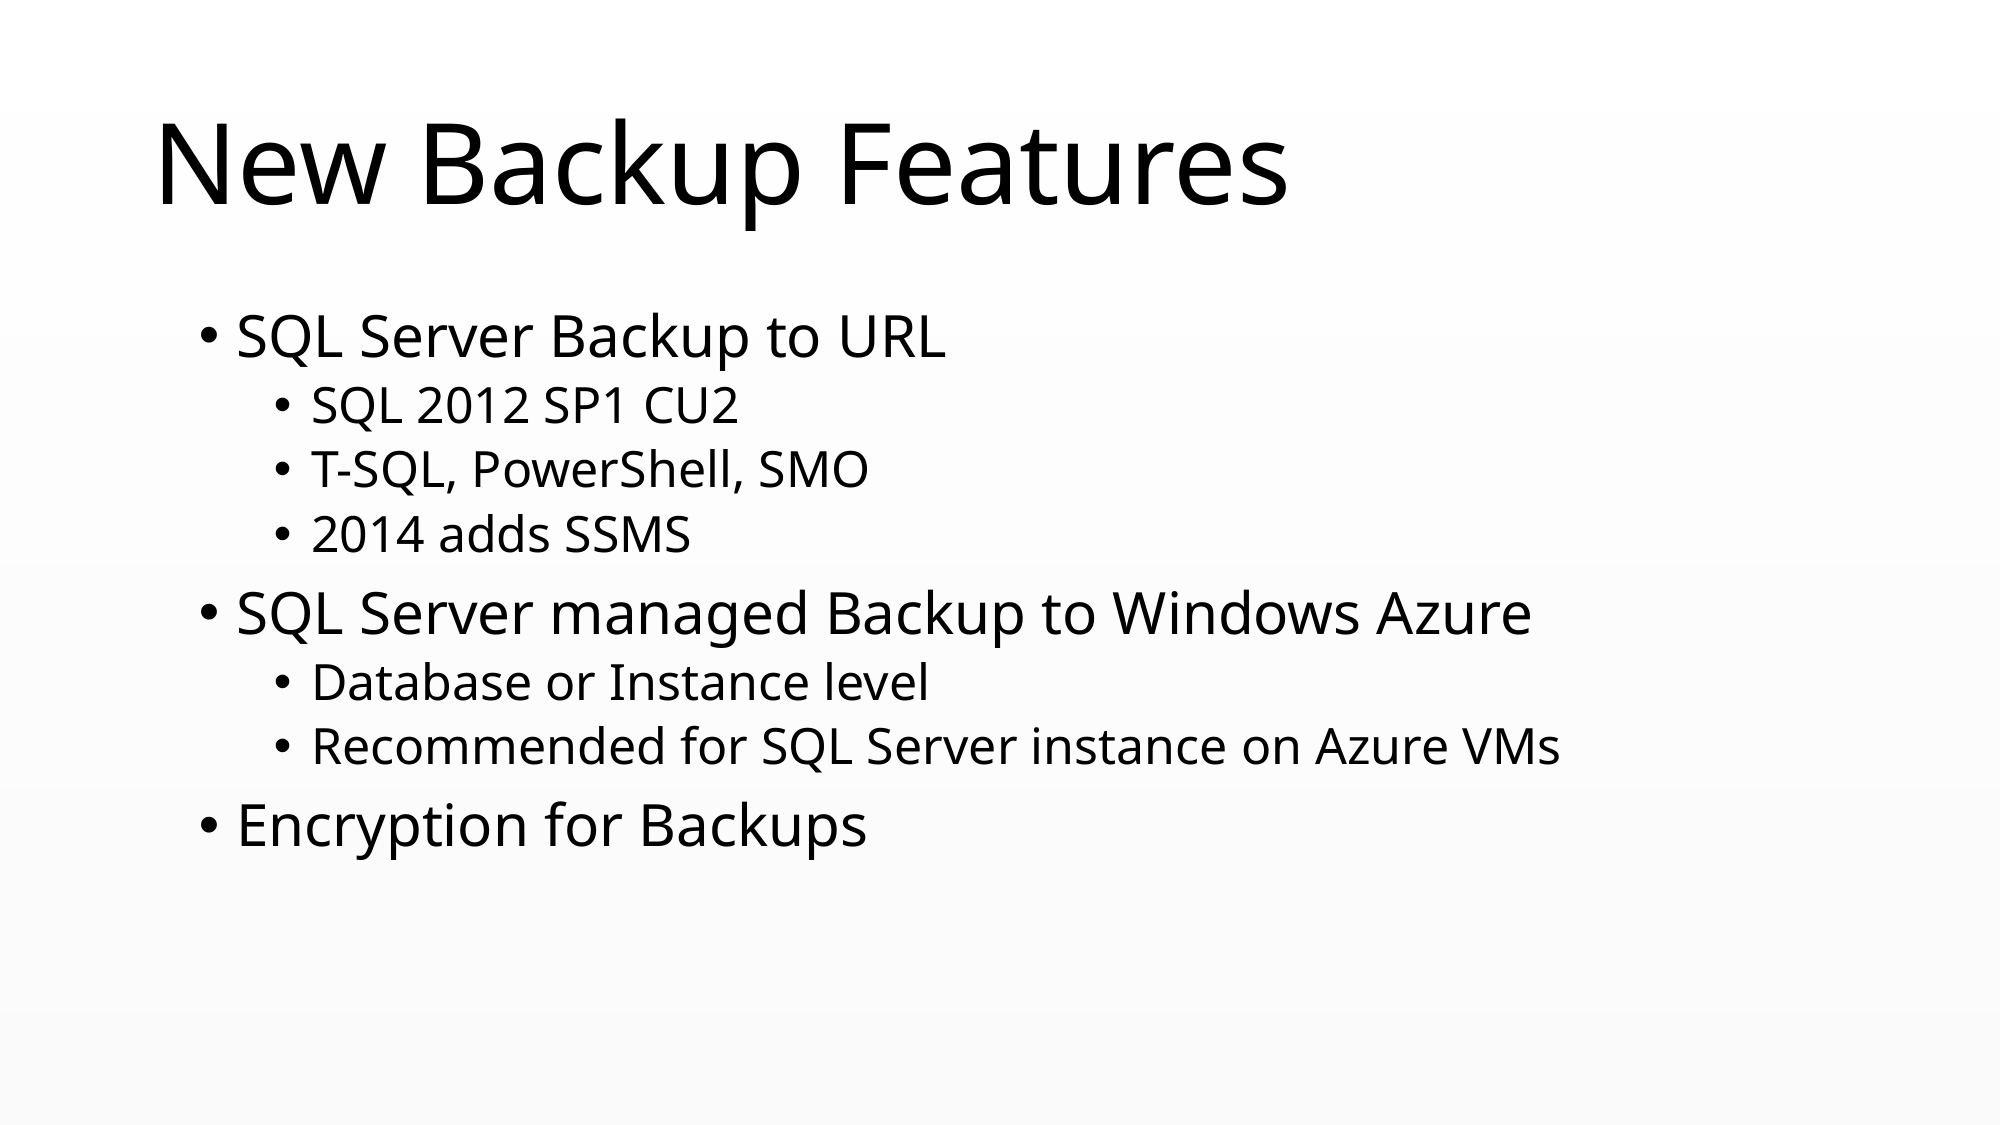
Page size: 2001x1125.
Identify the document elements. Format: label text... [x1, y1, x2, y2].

list SQL Server Backup to URL SQL 2012 SP1 CU2 T-SQL, PowerShell, SMO 2014 adds SSMS SQL Server managed Backup to Windows Azure Database or Instance level Recommended for SQL Server instance on Azure VMs Encryption for Backups [183, 299, 1863, 1014]
title New Backup Features [137, 59, 1863, 278]
